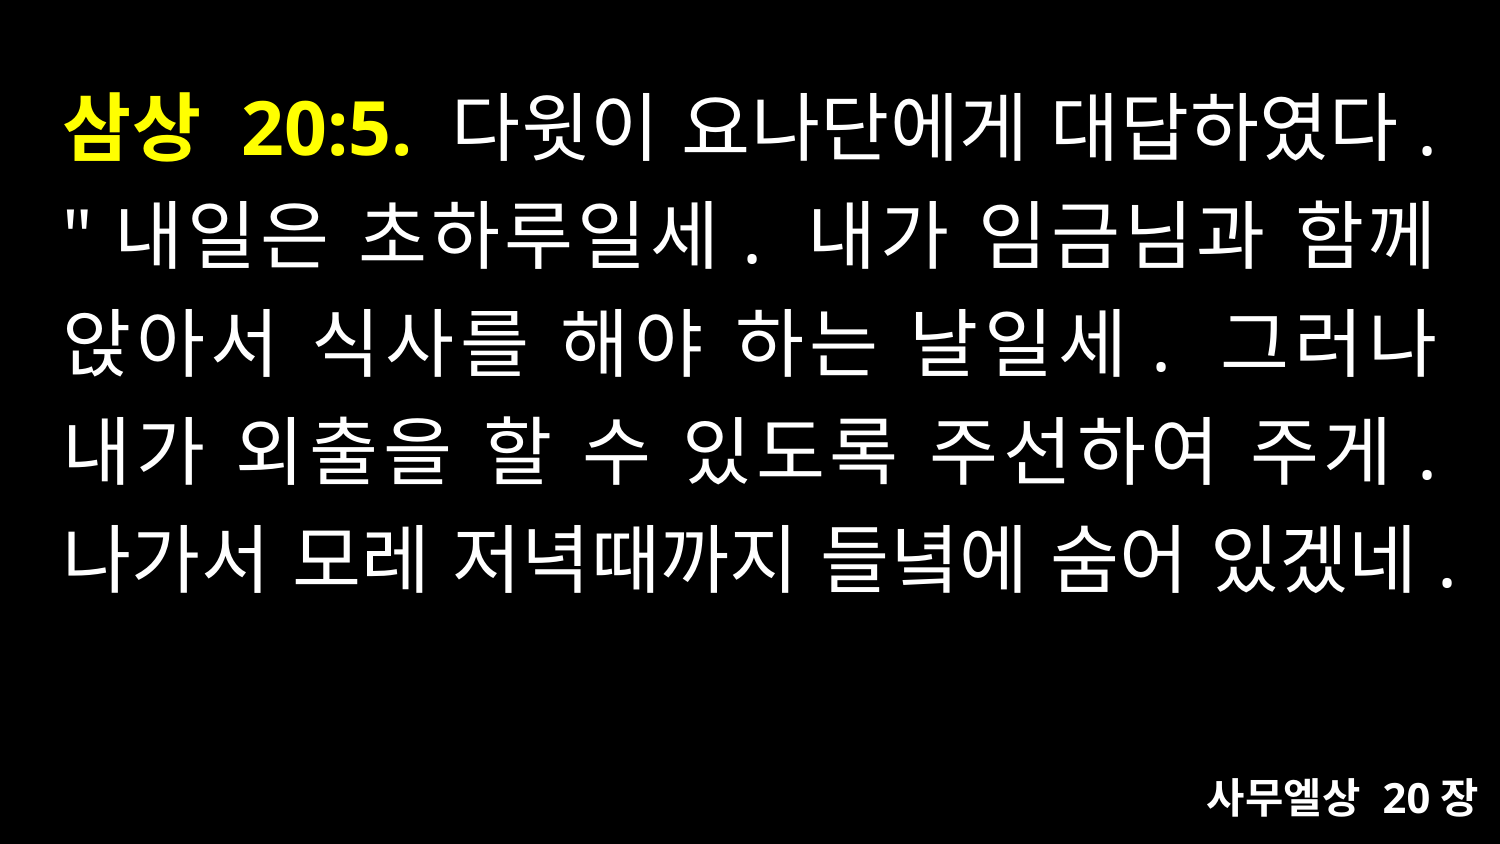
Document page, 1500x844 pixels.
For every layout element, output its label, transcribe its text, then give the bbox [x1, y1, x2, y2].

subtitle 사무엘상 20장 [916, 770, 1500, 844]
title 삼상 20:5. 다윗이 요나단에게 대답하였다. "내일은 초하루일세. 내가 임금님과 함께 앉아서 식사를 해야 하는 날일세. 그러나 내가 외출을 할 수 있도록 주선하여 주게. 나가서 모레 저녁때까지 들녘에 숨어 있겠네. [0, 0, 1500, 844]
